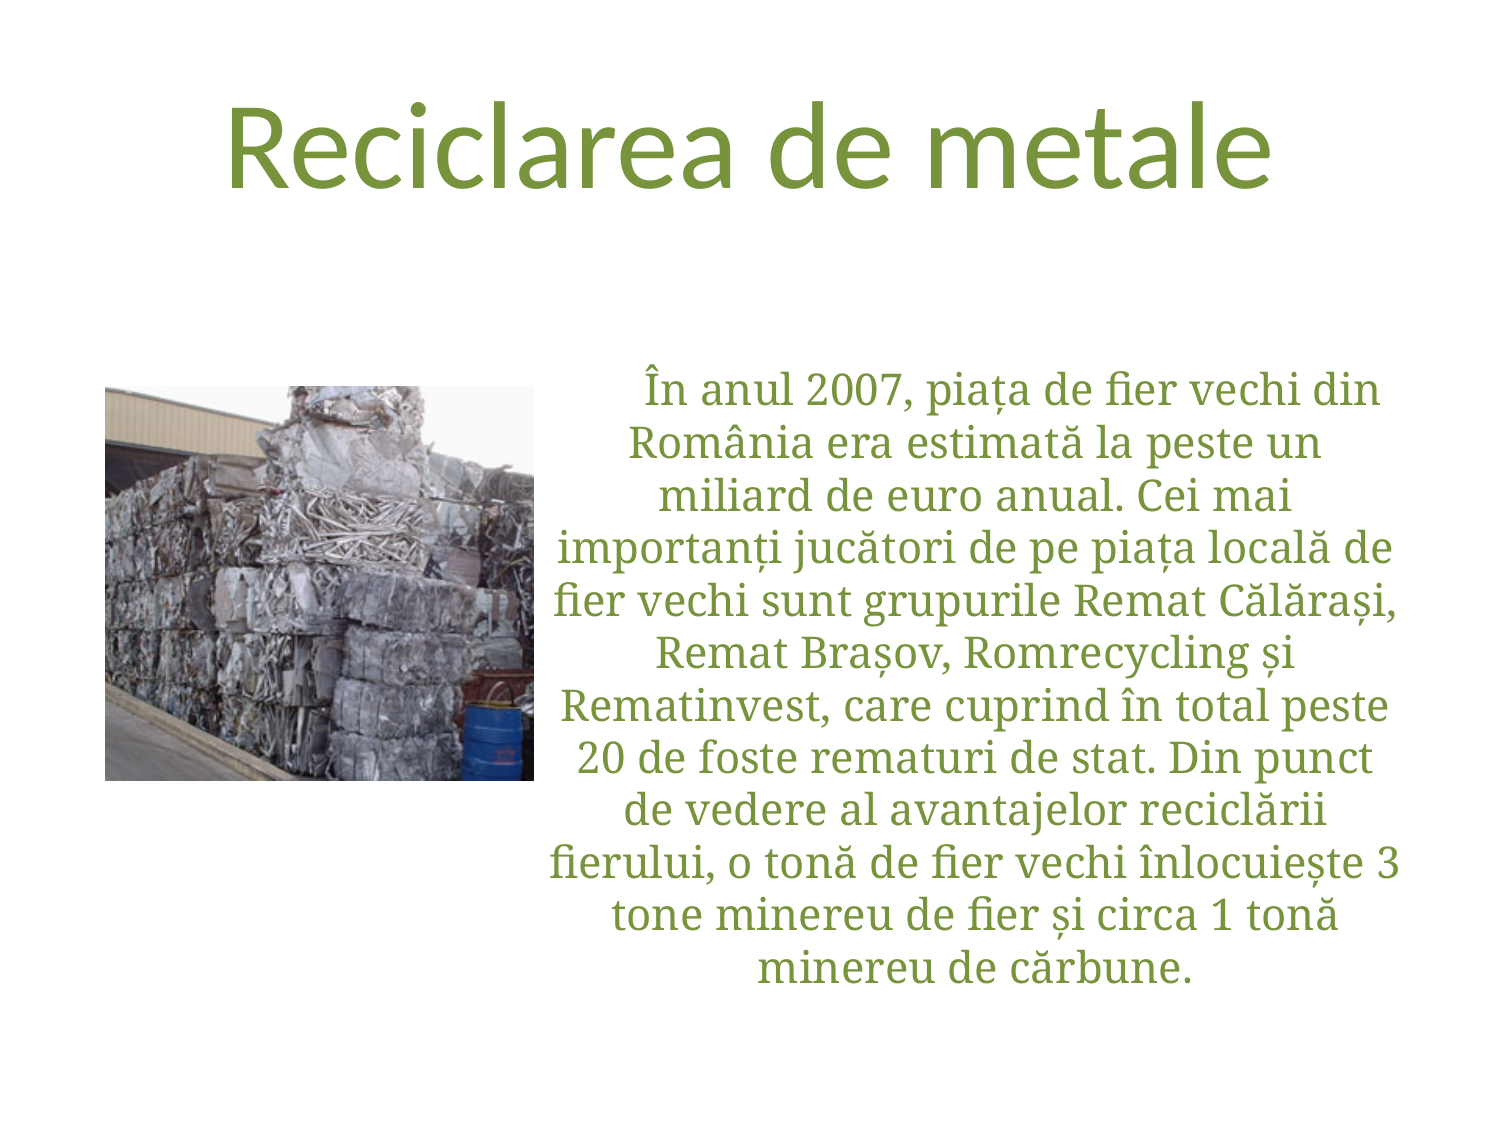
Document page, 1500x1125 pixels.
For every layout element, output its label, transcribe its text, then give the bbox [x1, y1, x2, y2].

list În anul 2007, piața de fier vechi din România era estimată la peste un miliard de euro anual. Cei mai importanți jucători de pe piața locală de fier vechi sunt grupurile Remat Călărași, Remat Brașov, Romrecycling și Rematinvest, care cuprind în total peste 20 de foste rematuri de stat. Din punct de vedere al avantajelor reciclării fierului, o tonă de fier vechi înlocuiește 3 tone minereu de fier și circa 1 tonă minereu de cărbune. [480, 351, 1421, 1001]
title Reciclarea de metale [75, 45, 1425, 233]
picture [105, 386, 534, 781]
